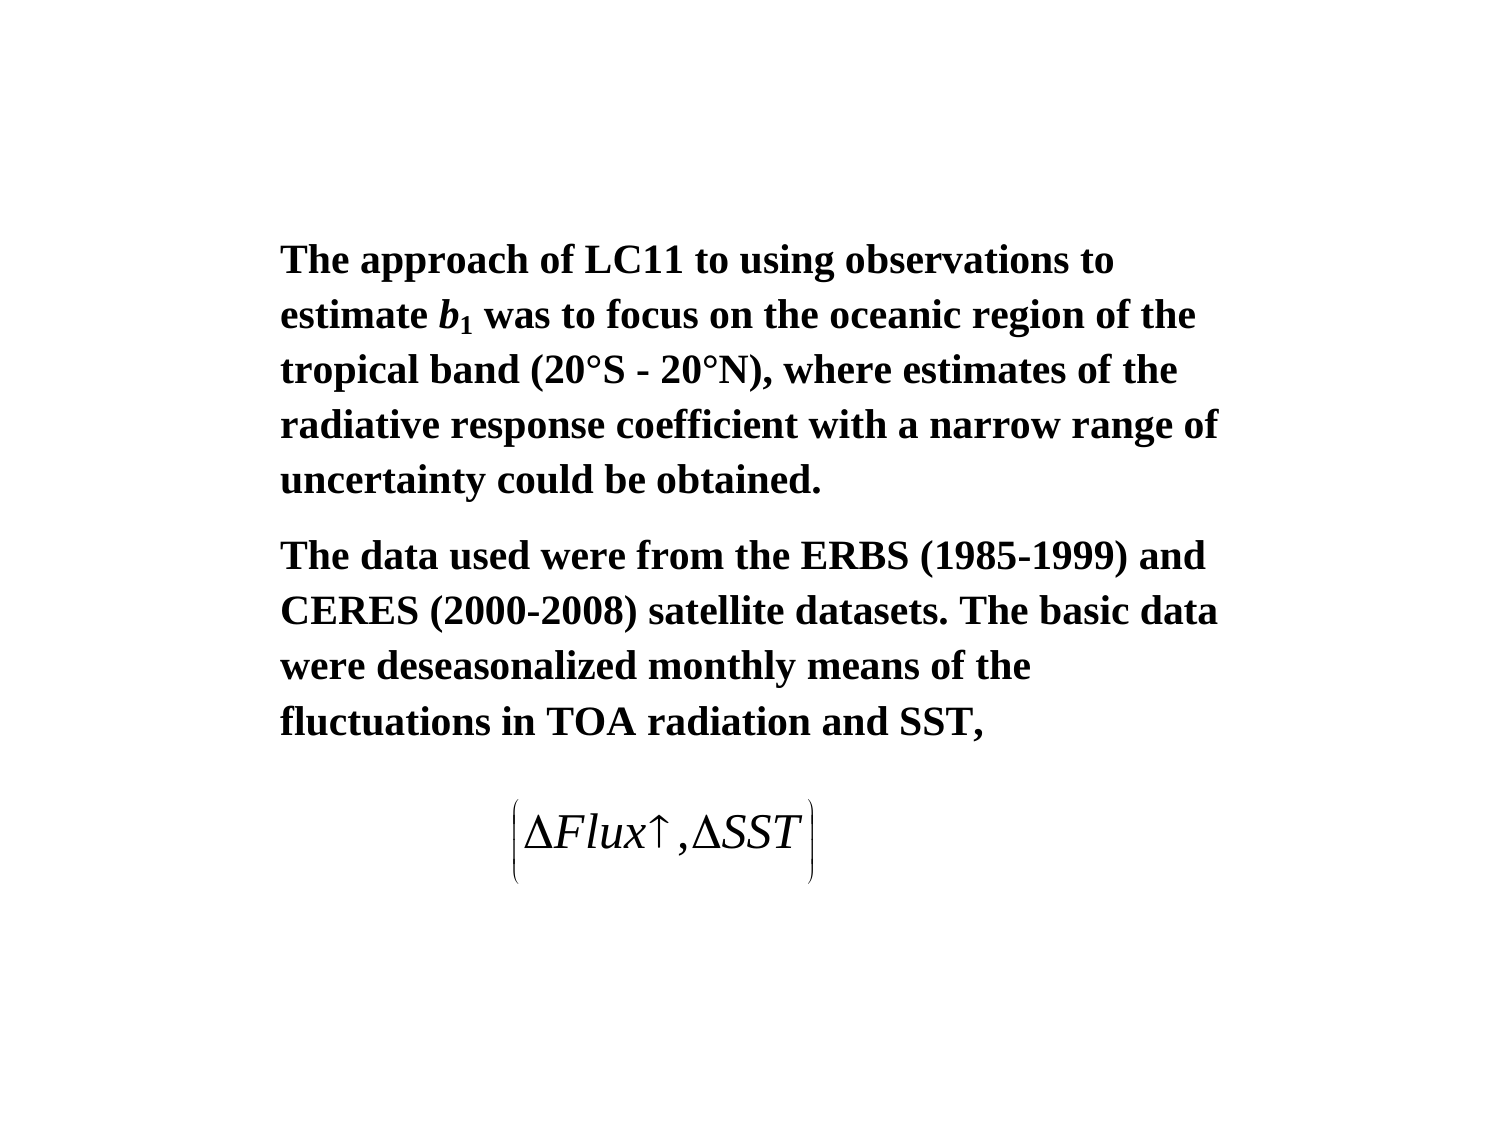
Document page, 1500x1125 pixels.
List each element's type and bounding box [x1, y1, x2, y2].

picture [279, 234, 1220, 891]
